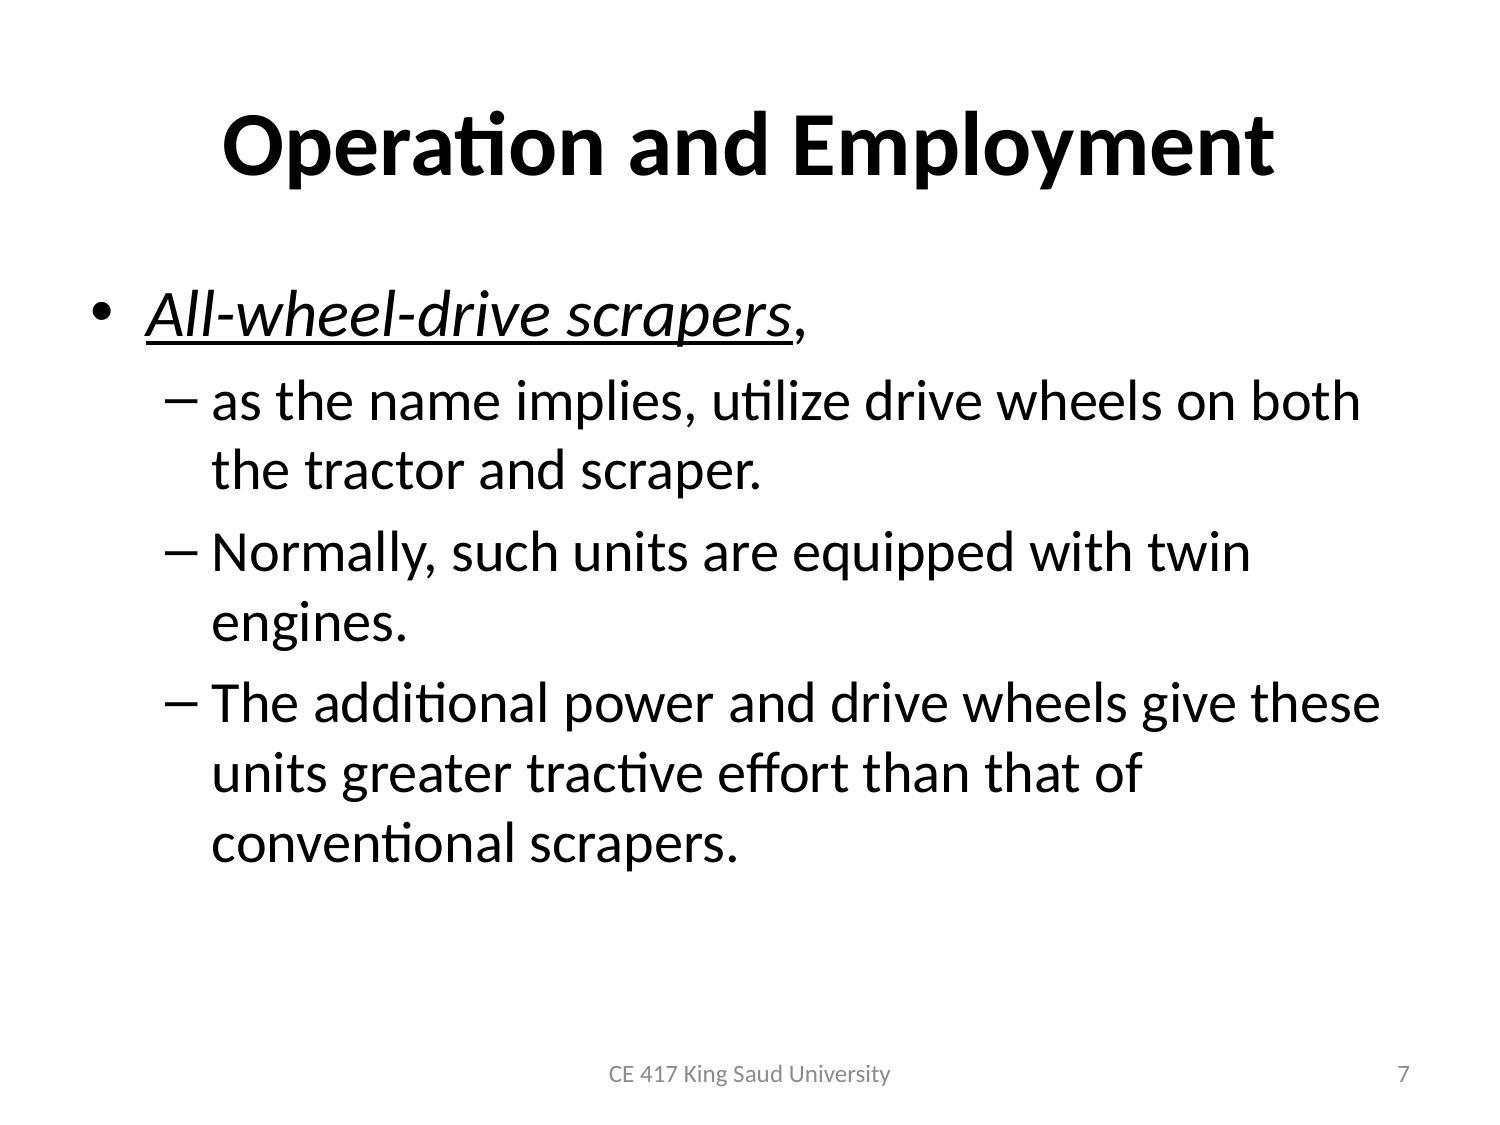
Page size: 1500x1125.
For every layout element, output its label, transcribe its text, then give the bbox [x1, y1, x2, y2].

title Operation and Employment [75, 45, 1425, 233]
slide_number 7 [1074, 1042, 1425, 1103]
list All-wheel-drive scrapers, as the name implies, utilize drive wheels on both the tractor and scraper. Normally, such units are equipped with twin engines. The additional power and drive wheels give these units greater tractive effort than that of conventional scrapers. [75, 262, 1425, 1005]
footer CE 417 King Saud University [512, 1042, 988, 1103]
